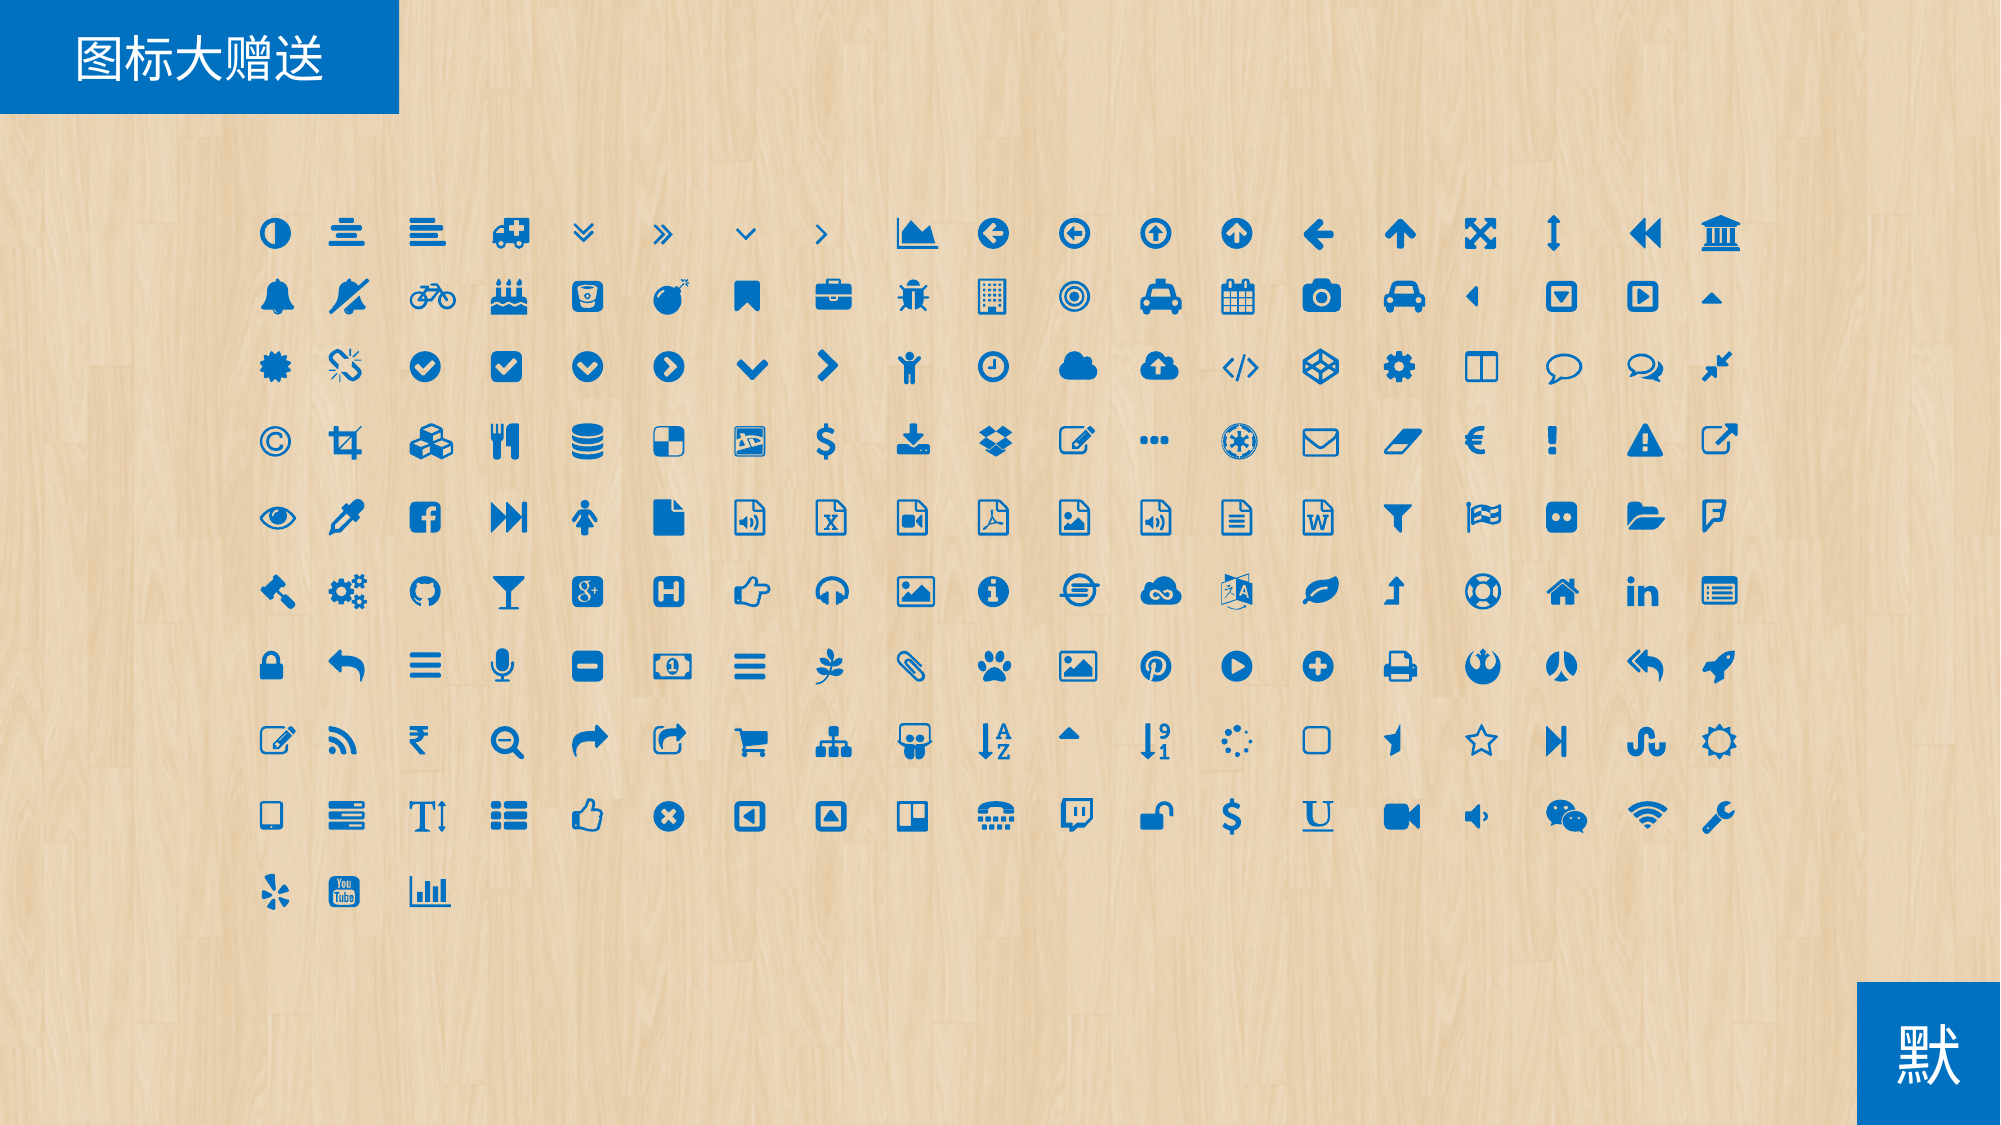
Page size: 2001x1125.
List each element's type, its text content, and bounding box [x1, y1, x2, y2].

text_box [328, 348, 350, 371]
text_box [328, 240, 365, 246]
text_box [329, 278, 370, 315]
text_box [330, 225, 362, 231]
text_box [506, 423, 519, 460]
text_box [977, 278, 1007, 315]
text_box [409, 876, 451, 908]
text_box [1546, 799, 1588, 834]
text_box [1383, 428, 1423, 455]
text_box [328, 649, 365, 682]
text_box [1221, 573, 1253, 605]
text_box [1383, 650, 1418, 682]
text_box [734, 280, 760, 312]
text_box [815, 278, 852, 295]
text_box [1383, 576, 1405, 605]
text_box [496, 278, 502, 286]
text_box [1221, 217, 1253, 249]
text_box [815, 576, 849, 605]
text_box [490, 811, 502, 820]
text_box [896, 650, 925, 682]
text_box [1233, 724, 1242, 733]
text_box [278, 884, 289, 895]
text_box [1140, 499, 1172, 536]
text_box [490, 351, 522, 383]
text_box [977, 801, 1015, 814]
text_box [815, 726, 852, 758]
text_box [1060, 798, 1093, 832]
text_box [734, 673, 766, 680]
text_box [1701, 214, 1740, 252]
text_box [1465, 648, 1501, 685]
text_box [815, 648, 844, 685]
text_box [1564, 651, 1578, 676]
text_box [1221, 423, 1258, 460]
text_box [409, 217, 436, 223]
text_box [339, 359, 362, 383]
text_box [1059, 280, 1091, 312]
text_box [977, 351, 1009, 383]
text_box [328, 426, 362, 460]
text_box [1302, 278, 1341, 312]
text_box [815, 801, 847, 832]
text_box [1627, 585, 1635, 607]
text_box [1546, 501, 1578, 533]
text_box [1465, 573, 1502, 610]
text_box [997, 744, 1010, 760]
text_box [1140, 436, 1148, 445]
text_box [1140, 351, 1179, 380]
text_box [979, 425, 1013, 457]
text_box [1465, 351, 1499, 383]
text_box [653, 576, 685, 608]
text_box [1465, 426, 1486, 455]
text_box [736, 359, 769, 380]
text_box [1234, 752, 1241, 758]
text_box [734, 576, 771, 608]
text_box [328, 876, 360, 908]
text_box [490, 287, 528, 315]
text_box [977, 217, 1009, 249]
text_box [572, 443, 604, 452]
text_box [1302, 726, 1331, 755]
text_box [490, 801, 502, 809]
text_box [409, 652, 441, 658]
text_box [409, 726, 428, 755]
text_box [1302, 428, 1339, 457]
text_box [259, 726, 289, 755]
text_box [409, 283, 457, 310]
text_box [734, 801, 766, 832]
text_box [1466, 285, 1478, 307]
text_box [1546, 578, 1579, 605]
text_box 图标大赠送 [0, 0, 400, 114]
text_box [1701, 292, 1722, 304]
text_box [572, 576, 604, 608]
text_box [1059, 727, 1080, 739]
text_box [572, 499, 598, 536]
text_box [328, 821, 365, 830]
text_box [335, 232, 357, 238]
text_box [1059, 650, 1098, 682]
text_box [815, 224, 828, 245]
text_box [272, 726, 296, 750]
text_box [503, 821, 528, 830]
text_box [409, 662, 441, 668]
text_box [1383, 504, 1412, 533]
text_box [1627, 576, 1635, 584]
text_box [896, 423, 930, 455]
text_box [653, 723, 686, 755]
text_box [1465, 723, 1499, 756]
text_box [490, 648, 515, 682]
text_box [1247, 357, 1259, 378]
text_box [817, 349, 838, 382]
text_box [278, 896, 290, 908]
text_box [1059, 217, 1091, 249]
text_box [572, 280, 604, 312]
text_box [1160, 436, 1169, 445]
text_box [1221, 650, 1253, 682]
text_box [259, 351, 291, 383]
text_box [653, 351, 685, 383]
picture [0, 0, 2001, 1125]
text_box [996, 723, 1012, 740]
text_box [1701, 426, 1730, 455]
text_box [1302, 499, 1334, 536]
text_box [409, 225, 444, 231]
text_box [653, 278, 690, 315]
text_box [1627, 801, 1668, 829]
text_box [490, 726, 525, 760]
text_box [490, 501, 528, 533]
text_box [1302, 576, 1339, 605]
text_box [328, 801, 365, 809]
text_box [409, 232, 438, 238]
text_box [1383, 723, 1401, 756]
text_box [1546, 725, 1567, 758]
text_box [653, 426, 685, 457]
text_box [1547, 214, 1561, 252]
text_box [897, 285, 930, 312]
text_box [1702, 650, 1735, 684]
text_box [1701, 576, 1738, 605]
text_box [734, 499, 766, 536]
text_box [572, 650, 604, 682]
text_box [1383, 803, 1420, 830]
text_box [409, 351, 441, 383]
text_box [816, 423, 836, 460]
text_box [896, 801, 928, 832]
text_box [1302, 801, 1334, 827]
text_box [977, 660, 1012, 682]
text_box [572, 724, 609, 758]
text_box [1627, 501, 1666, 530]
text_box [1140, 217, 1172, 249]
text_box [1303, 218, 1334, 251]
text_box [261, 890, 273, 900]
text_box [653, 499, 685, 536]
text_box [1629, 217, 1661, 249]
text_box [736, 228, 756, 240]
text_box [653, 224, 673, 245]
text_box [1059, 573, 1101, 607]
text_box [1466, 501, 1502, 533]
text_box [1546, 280, 1578, 312]
text_box [977, 499, 1009, 536]
text_box [1059, 499, 1091, 536]
text_box [1384, 218, 1416, 249]
text_box [572, 423, 604, 445]
text_box [1221, 738, 1228, 745]
text_box [259, 650, 284, 680]
text_box [491, 217, 530, 249]
text_box [1159, 744, 1170, 760]
text_box [259, 426, 291, 457]
text_box [1546, 353, 1583, 385]
text_box [1383, 280, 1426, 313]
text_box [1383, 351, 1415, 383]
text_box [1302, 348, 1339, 385]
text_box [1627, 423, 1663, 457]
text_box [572, 798, 604, 832]
text_box [1702, 723, 1737, 760]
text_box [1140, 278, 1182, 315]
text_box [734, 663, 766, 669]
text_box [1482, 811, 1489, 822]
text_box [1140, 723, 1155, 760]
text_box [896, 576, 936, 608]
text_box [409, 672, 441, 678]
text_box [328, 499, 365, 536]
text_box [1222, 357, 1234, 378]
text_box [409, 501, 441, 533]
text_box [1225, 747, 1232, 754]
text_box [995, 650, 1005, 663]
text_box [266, 898, 276, 910]
text_box [898, 351, 921, 385]
text_box [1627, 353, 1664, 383]
text_box [1554, 670, 1569, 682]
text_box [977, 816, 984, 822]
text_box [1150, 436, 1159, 445]
text_box [1159, 723, 1171, 740]
text_box [328, 726, 357, 755]
text_box [1702, 499, 1727, 533]
text_box [490, 423, 504, 460]
text_box [1222, 798, 1242, 835]
text_box [1648, 742, 1666, 757]
text_box [260, 278, 295, 315]
text_box [349, 348, 359, 358]
text_box [653, 801, 685, 832]
text_box [734, 728, 768, 758]
text_box [1235, 354, 1246, 382]
text_box [1638, 585, 1659, 607]
text_box [503, 811, 528, 820]
text_box [573, 230, 594, 243]
text_box [1627, 726, 1655, 757]
text_box [1059, 351, 1098, 380]
text_box [1059, 425, 1096, 455]
text_box [573, 223, 594, 235]
text_box [409, 423, 454, 460]
text_box [492, 576, 525, 610]
text_box [977, 576, 1009, 608]
text_box [1227, 604, 1247, 610]
text_box [328, 574, 367, 610]
text_box [503, 801, 528, 809]
text_box [259, 506, 297, 530]
text_box [572, 351, 604, 383]
text_box [897, 723, 933, 760]
text_box [815, 296, 852, 310]
text_box [572, 451, 604, 460]
text_box [338, 217, 354, 223]
text_box [409, 240, 446, 246]
text_box [734, 426, 766, 457]
text_box [259, 217, 291, 249]
text_box [1546, 651, 1560, 676]
text_box [260, 574, 296, 609]
text_box [984, 650, 994, 663]
text_box [734, 653, 766, 659]
text_box [1465, 217, 1497, 249]
text_box [409, 576, 441, 607]
text_box [409, 801, 436, 832]
text_box [896, 499, 928, 536]
text_box [1140, 801, 1174, 830]
text_box [1548, 446, 1557, 455]
text_box [1627, 649, 1664, 682]
text_box [1547, 426, 1557, 445]
text_box [438, 800, 446, 832]
text_box [1224, 728, 1233, 737]
text_box [1465, 804, 1481, 829]
text_box [1701, 351, 1733, 382]
text_box [815, 499, 847, 536]
text_box [1221, 278, 1255, 315]
text_box [328, 811, 365, 820]
text_box [653, 653, 692, 680]
text_box [896, 217, 939, 249]
text_box [1140, 576, 1182, 605]
text_box [264, 873, 276, 891]
text_box [506, 278, 512, 286]
text_box [1702, 801, 1735, 834]
text_box [516, 278, 522, 286]
text_box [490, 821, 502, 830]
text_box 默 [1857, 982, 2000, 1125]
text_box [1627, 280, 1659, 312]
text_box [1221, 499, 1253, 536]
text_box [1140, 650, 1172, 682]
text_box [906, 279, 920, 286]
text_box [978, 723, 993, 760]
text_box [1715, 423, 1738, 446]
text_box [259, 801, 284, 830]
text_box [1302, 650, 1334, 682]
